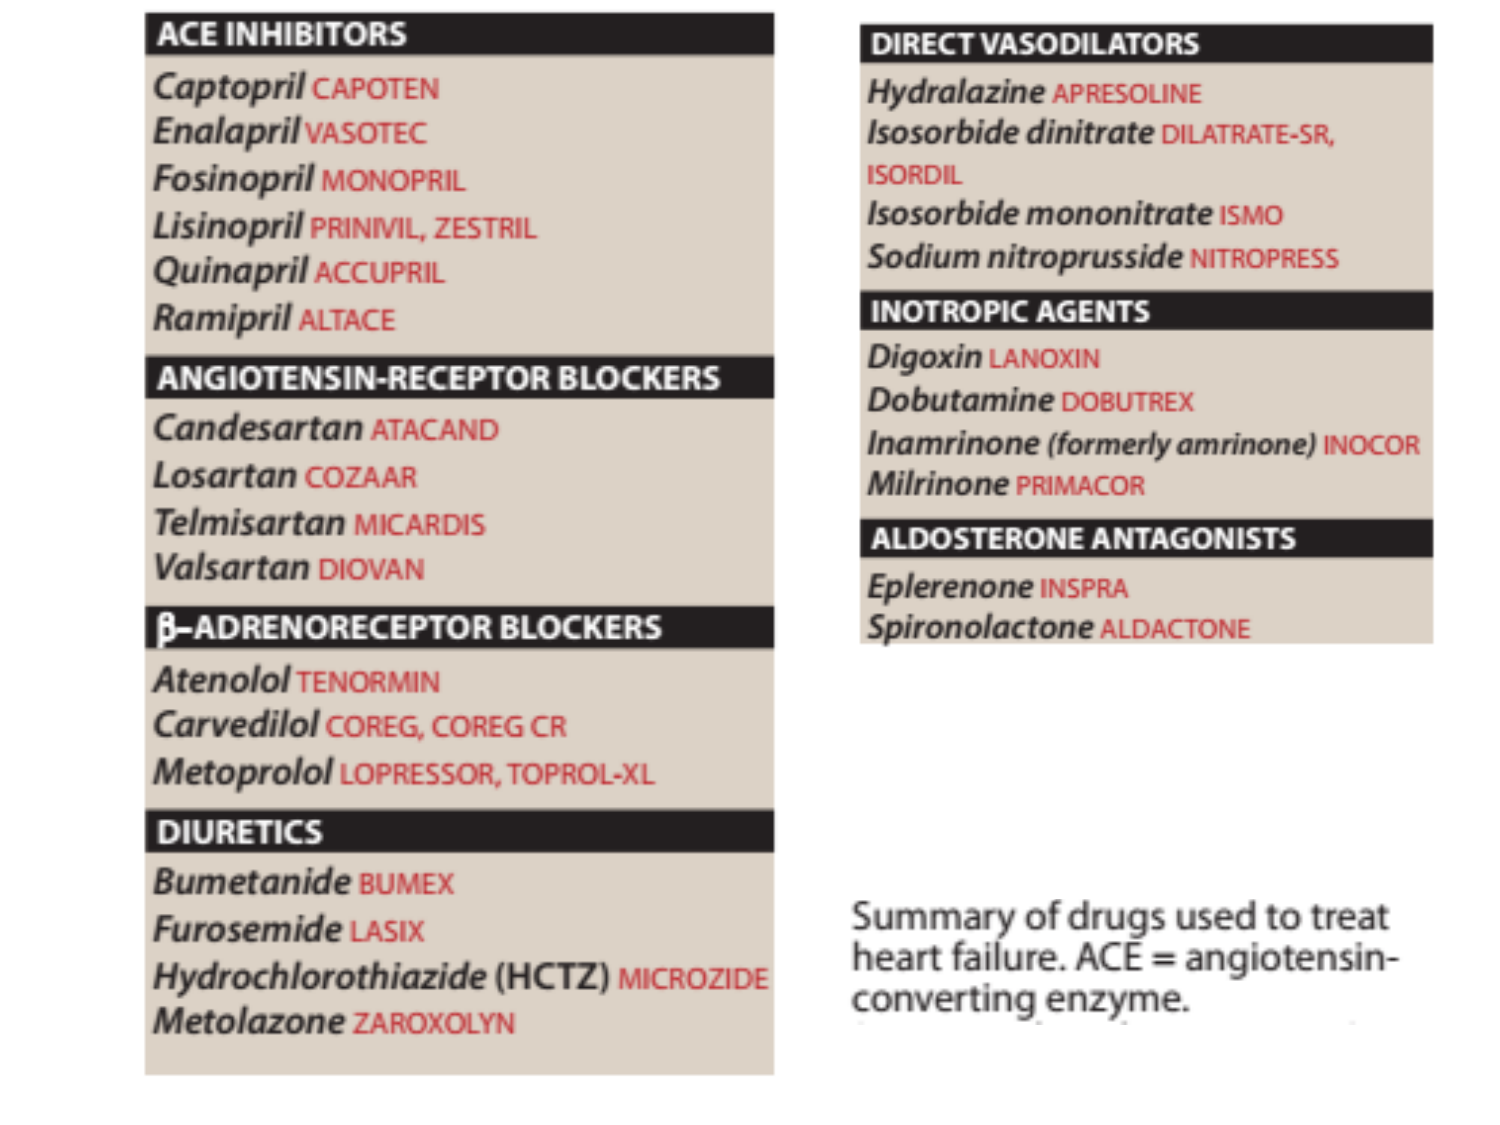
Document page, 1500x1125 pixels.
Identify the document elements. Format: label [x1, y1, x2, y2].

picture [137, 0, 790, 1088]
picture [841, 12, 1445, 651]
picture [837, 899, 1423, 1026]
